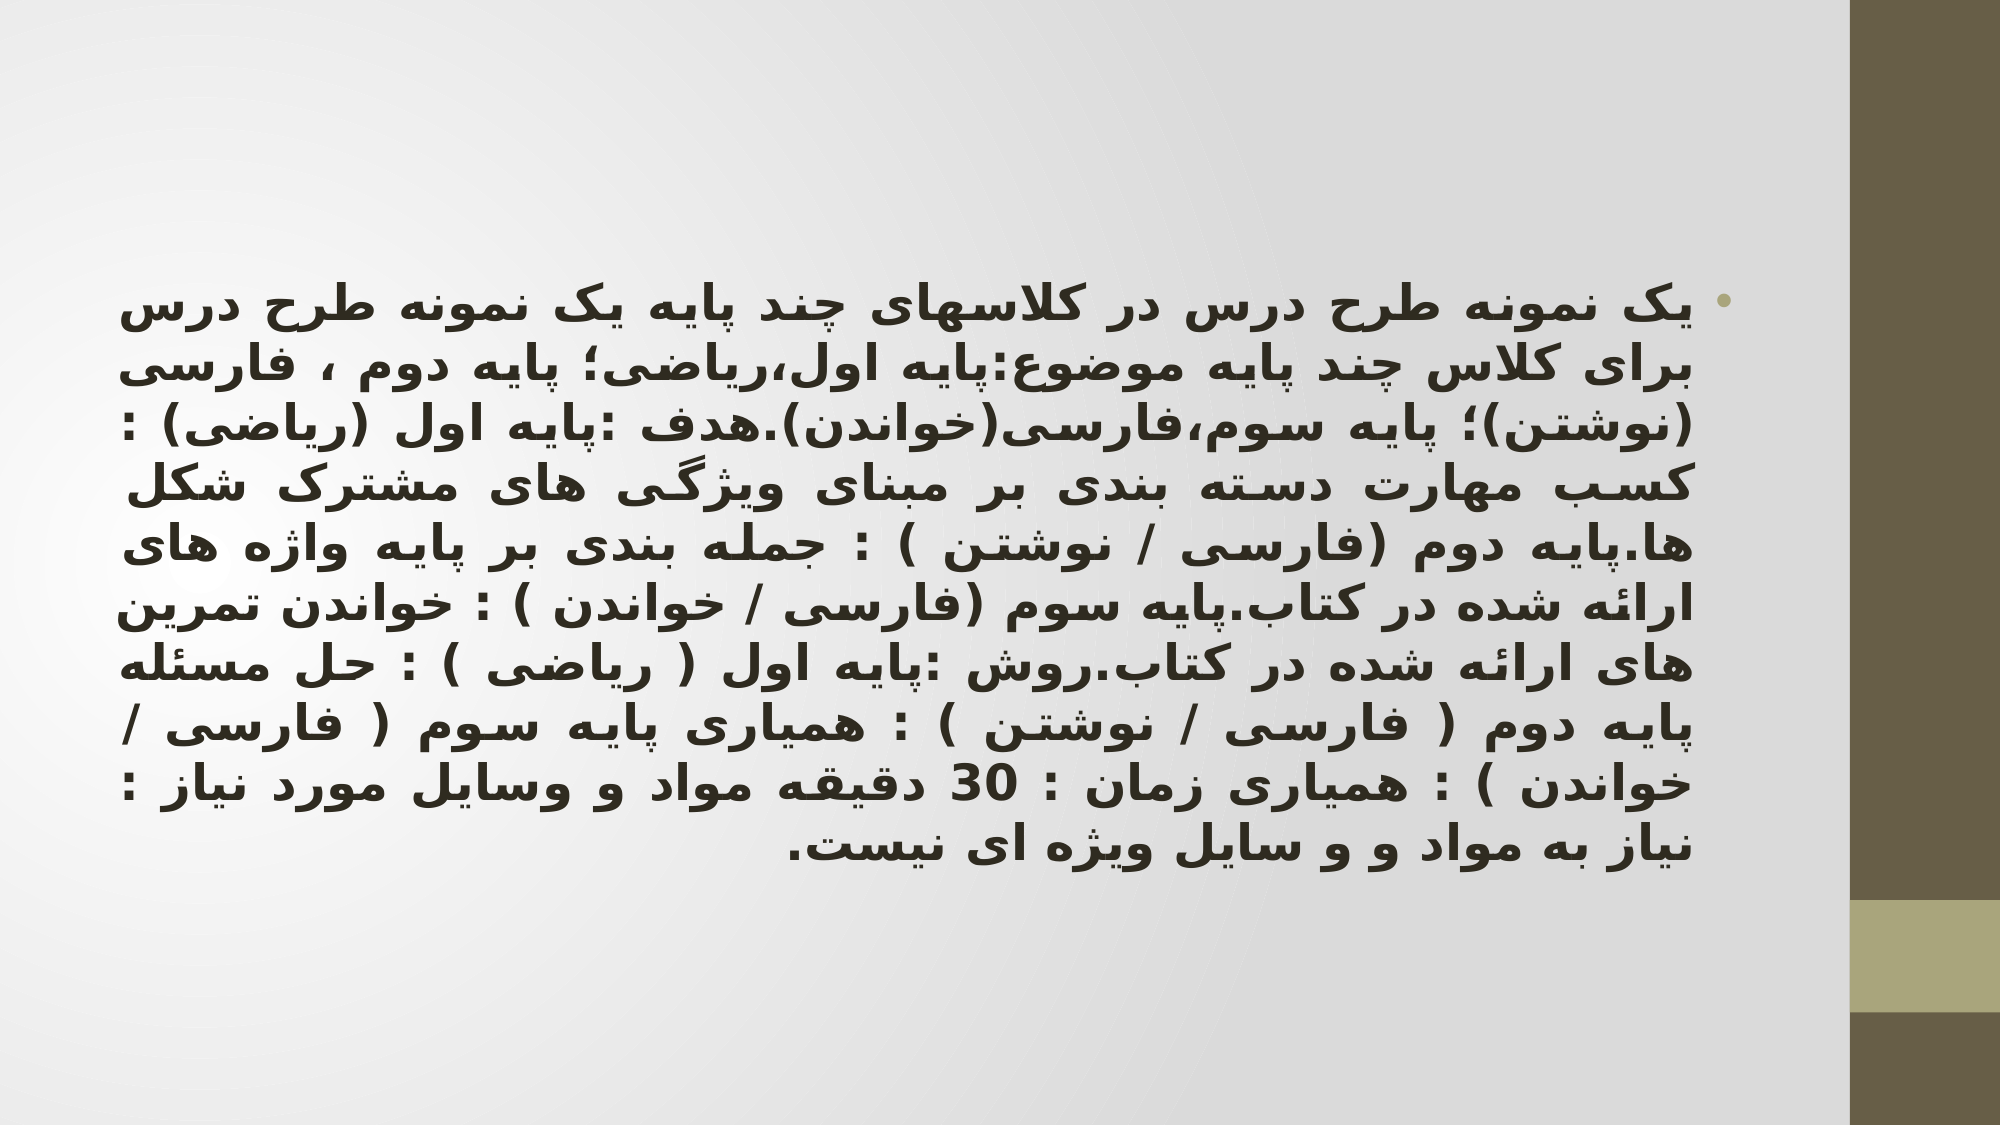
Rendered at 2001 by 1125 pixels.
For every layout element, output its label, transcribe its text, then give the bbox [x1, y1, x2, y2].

list یک نمونه طرح درس در کلاسهای چند پایه یک نمونه طرح درس برای کلاس چند پایه موضوع:پایه اول،ریاضی؛ پایه دوم ، فارسی (نوشتن)؛ پایه سوم،فارسی(خواندن).هدف :پایه اول (ریاضی) : کسب مهارت دسته بندی بر مبنای ویژگی های مشترک شکل ها.پایه دوم (فارسی / نوشتن ) : جمله بندی بر پایه واژه های ارائه شده در کتاب.پایه سوم (فارسی / خواندن ) : خواندن تمرین های ارائه شده در کتاب.روش :پایه اول ( ریاضی ) : حل مسئله پایه دوم ( فارسی / نوشتن ) : همیاری پایه سوم ( فارسی / خواندن ) : همیاری زمان : 30 دقیقه مواد و وسایل مورد نیاز : نیاز به مواد و و سایل ویژه ای نیست. [99, 262, 1767, 1050]
